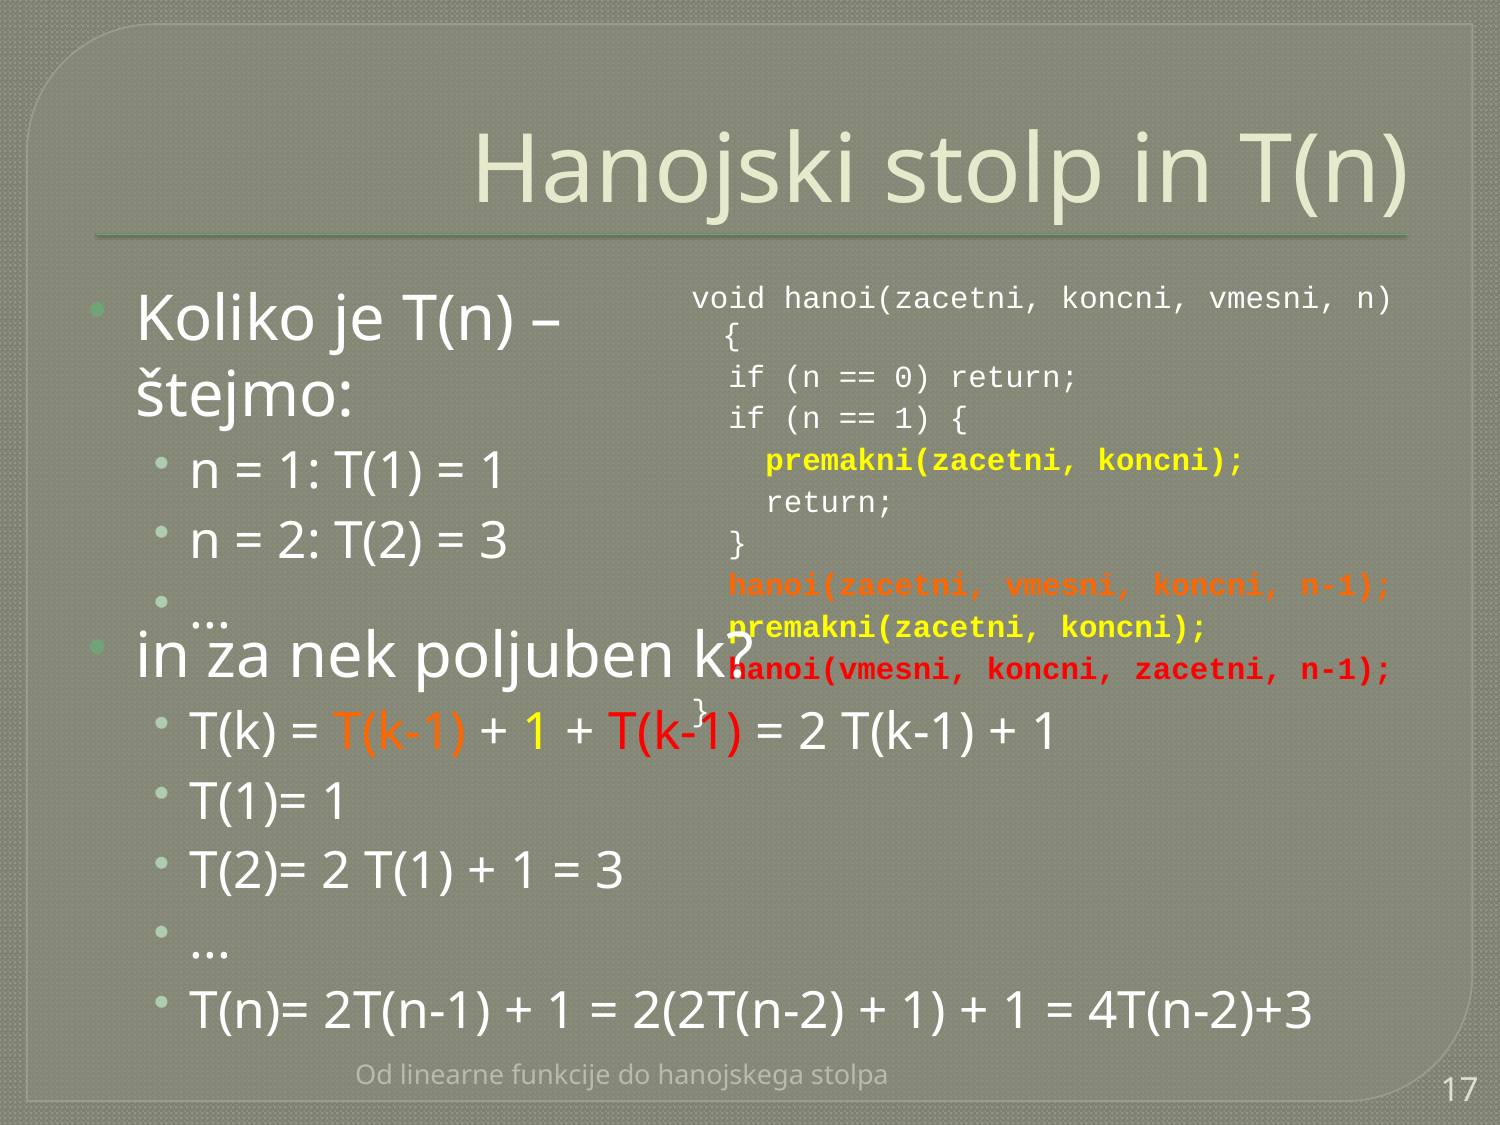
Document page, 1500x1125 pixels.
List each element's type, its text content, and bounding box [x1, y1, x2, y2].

footer Od linearne funkcije do hanojskega stolpa [212, 1050, 904, 1095]
list Koliko je T(n) – štejmo: n = 1: T(1) = 1 n = 2: T(2) = 3 ... [75, 270, 676, 606]
text_box void hanoi(zacetni, koncni, vmesni, n) { if (n == 0) return; if (n == 1) { premakni(zacetni, koncni); return; } hanoi(zacetni, vmesni, koncni, n-1); premakni(zacetni, koncni); hanoi(vmesni, koncni, zacetni, n-1); } [676, 270, 1425, 606]
text_box in za nek poljuben k? T(k) = T(k-1) + 1 + T(k-1) = 2 T(k-1) + 1 T(1)= 1 T(2)= 2 T(1) + 1 = 3 ... T(n)= 2T(n-1) + 1 = 2(2T(n-2) + 1) + 1 = 4T(n-2)+3 [75, 606, 1447, 1050]
title Hanojski stolp in T(n) [75, 41, 1425, 230]
slide_number 17 [1417, 1068, 1494, 1114]
